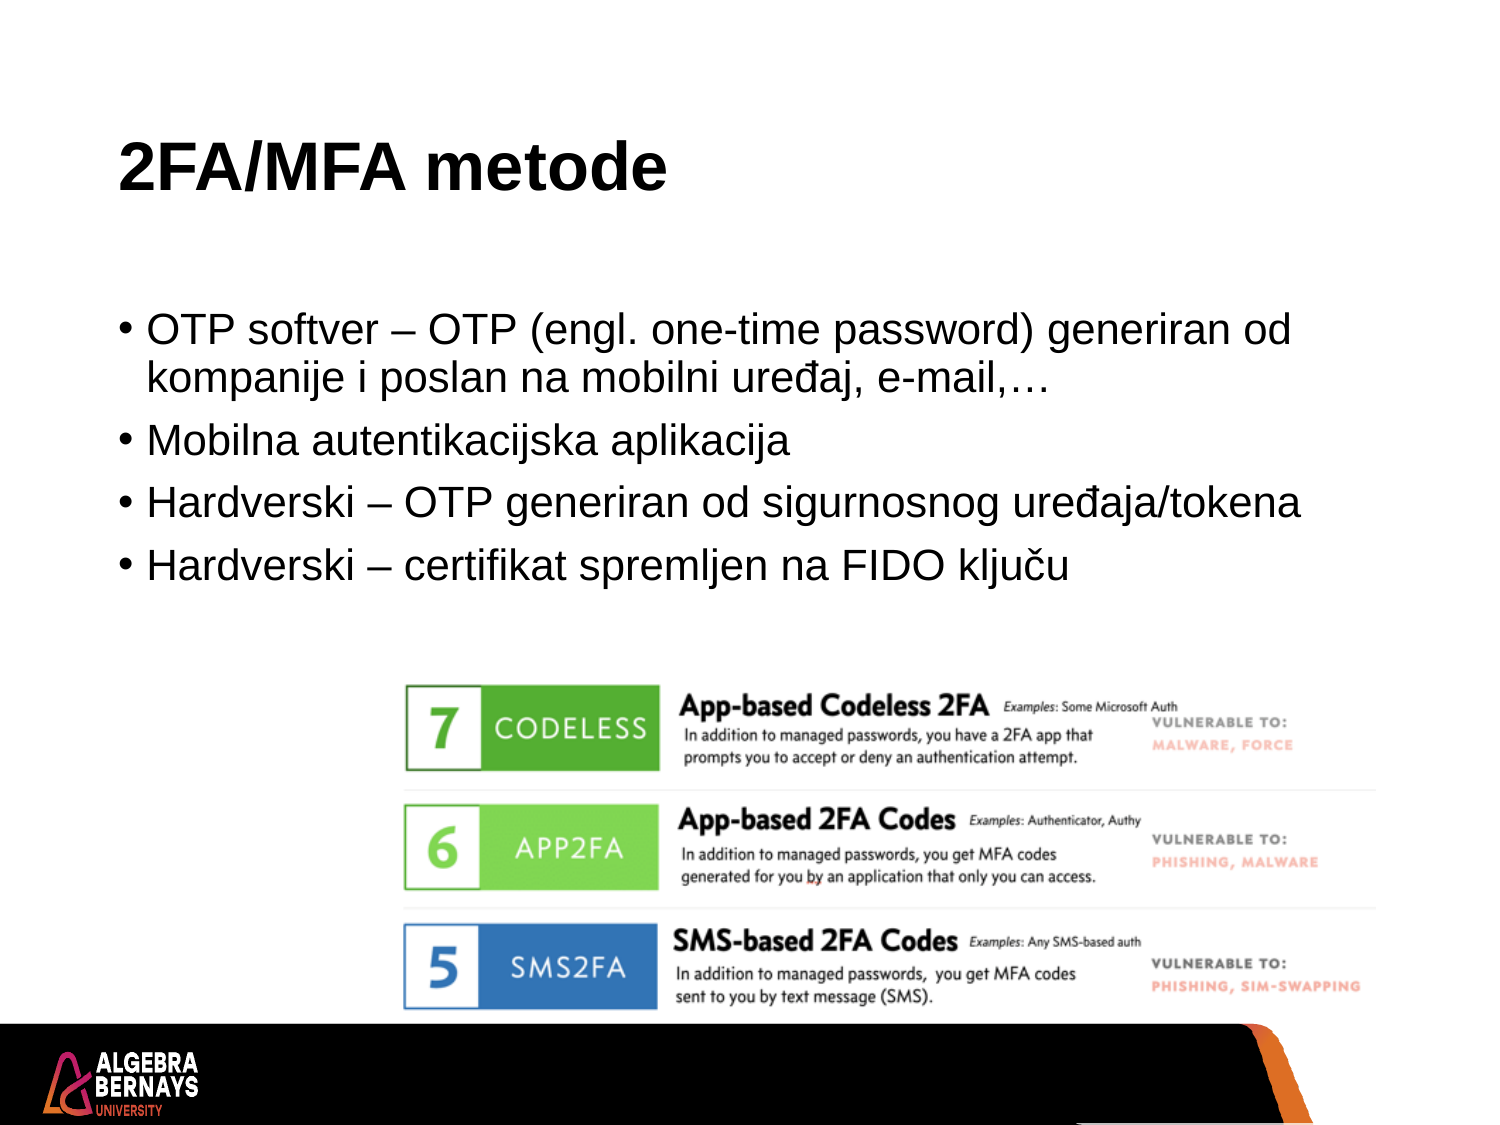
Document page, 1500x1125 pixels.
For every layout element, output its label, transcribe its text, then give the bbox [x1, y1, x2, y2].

picture [395, 679, 1376, 1015]
list OTP softver – OTP (engl. one-time password) generiran od kompanije i poslan na mobilni uređaj, e-mail,… Mobilna autentikacijska aplikacija Hardverski – OTP generiran od sigurnosnog uređaja/tokena Hardverski – certifikat spremljen na FIDO ključu [103, 299, 1397, 1014]
title 2FA/MFA metode [103, 59, 1397, 278]
picture [0, 1023, 1468, 1125]
text_box [725, 537, 775, 588]
